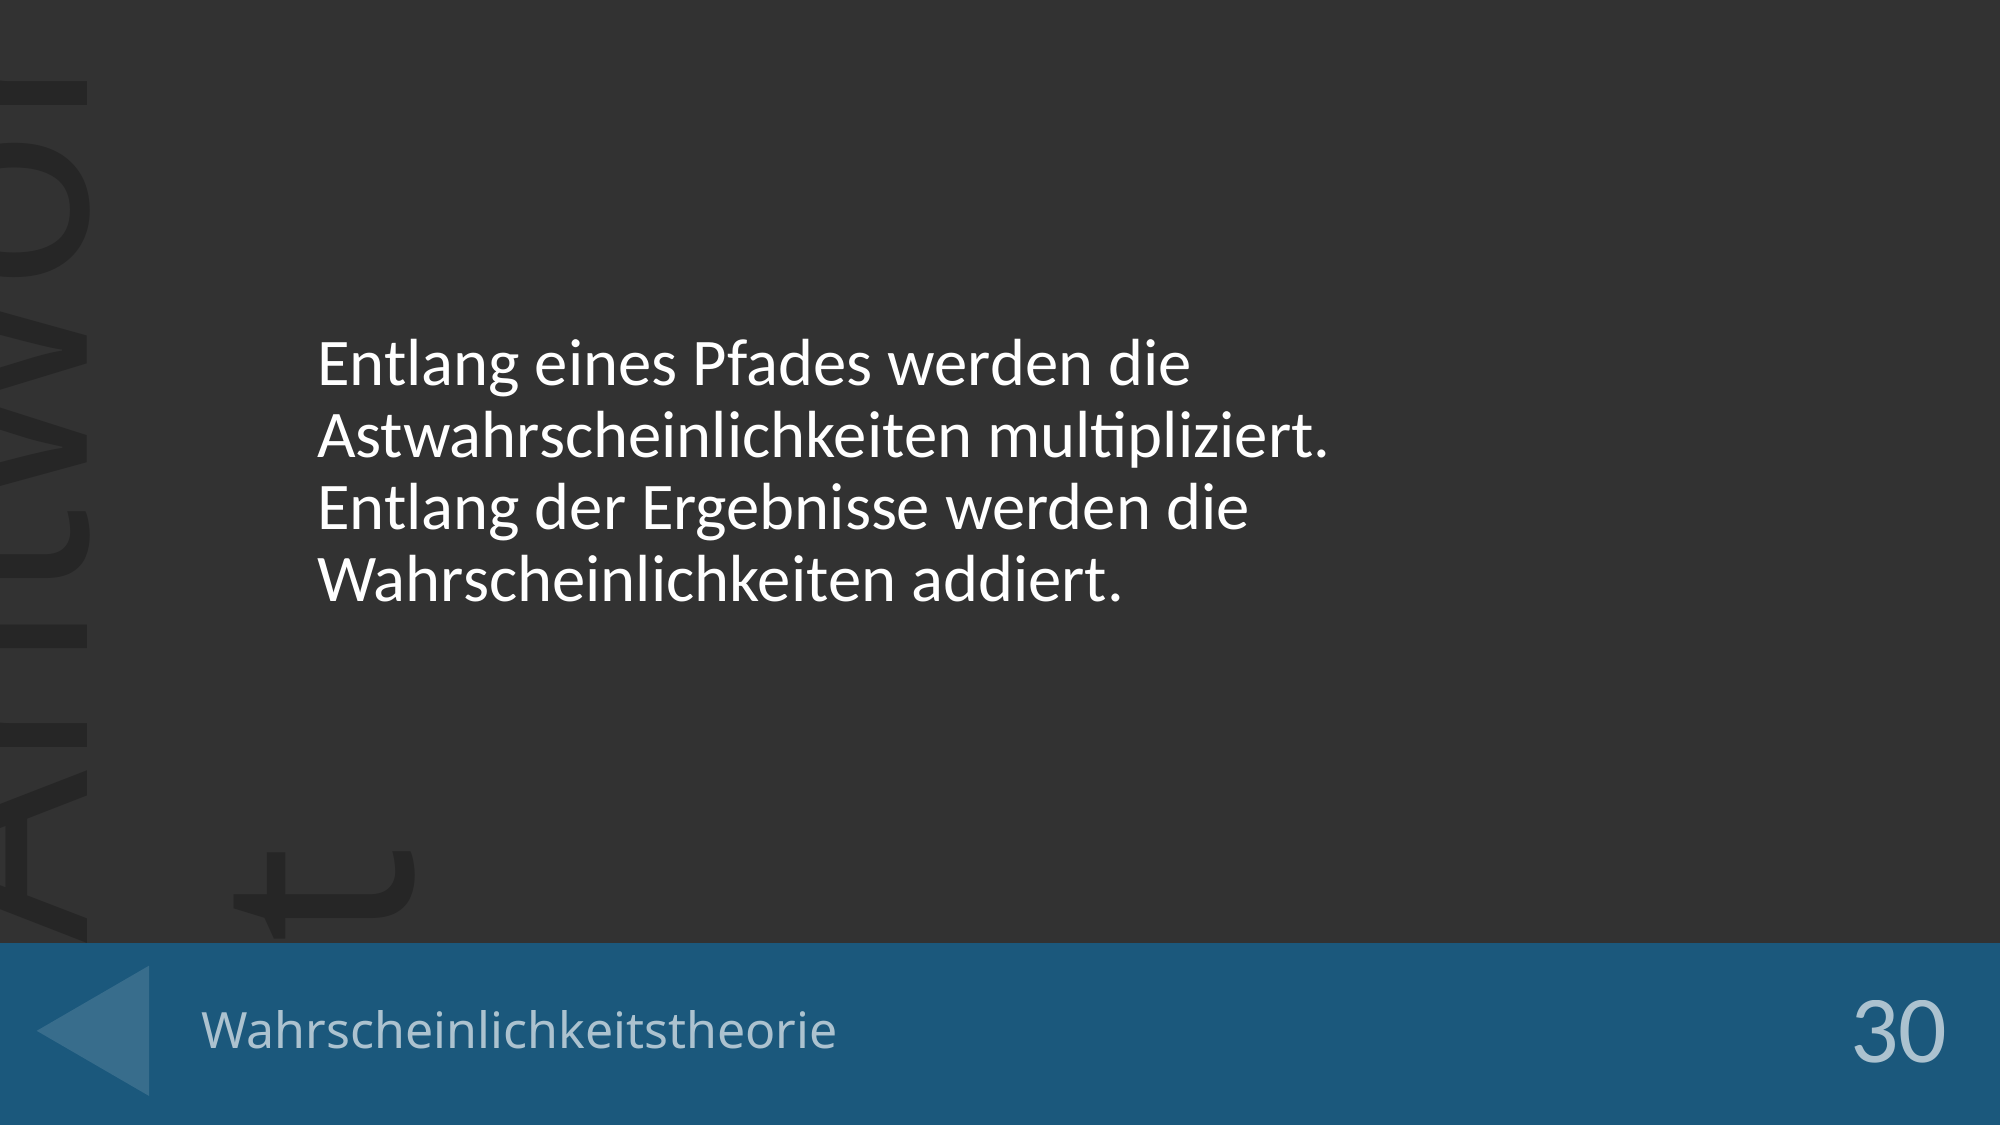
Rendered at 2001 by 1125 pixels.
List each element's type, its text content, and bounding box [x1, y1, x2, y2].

title Wahrscheinlichkeitstheorie [185, 967, 1494, 1097]
list Entlang eines Pfades werden die Astwahrscheinlichkeiten multipliziert. Entlang der Ergebnisse werden die Wahrscheinlichkeiten addiert. [302, 307, 1760, 636]
list 30 [1494, 967, 1963, 1097]
